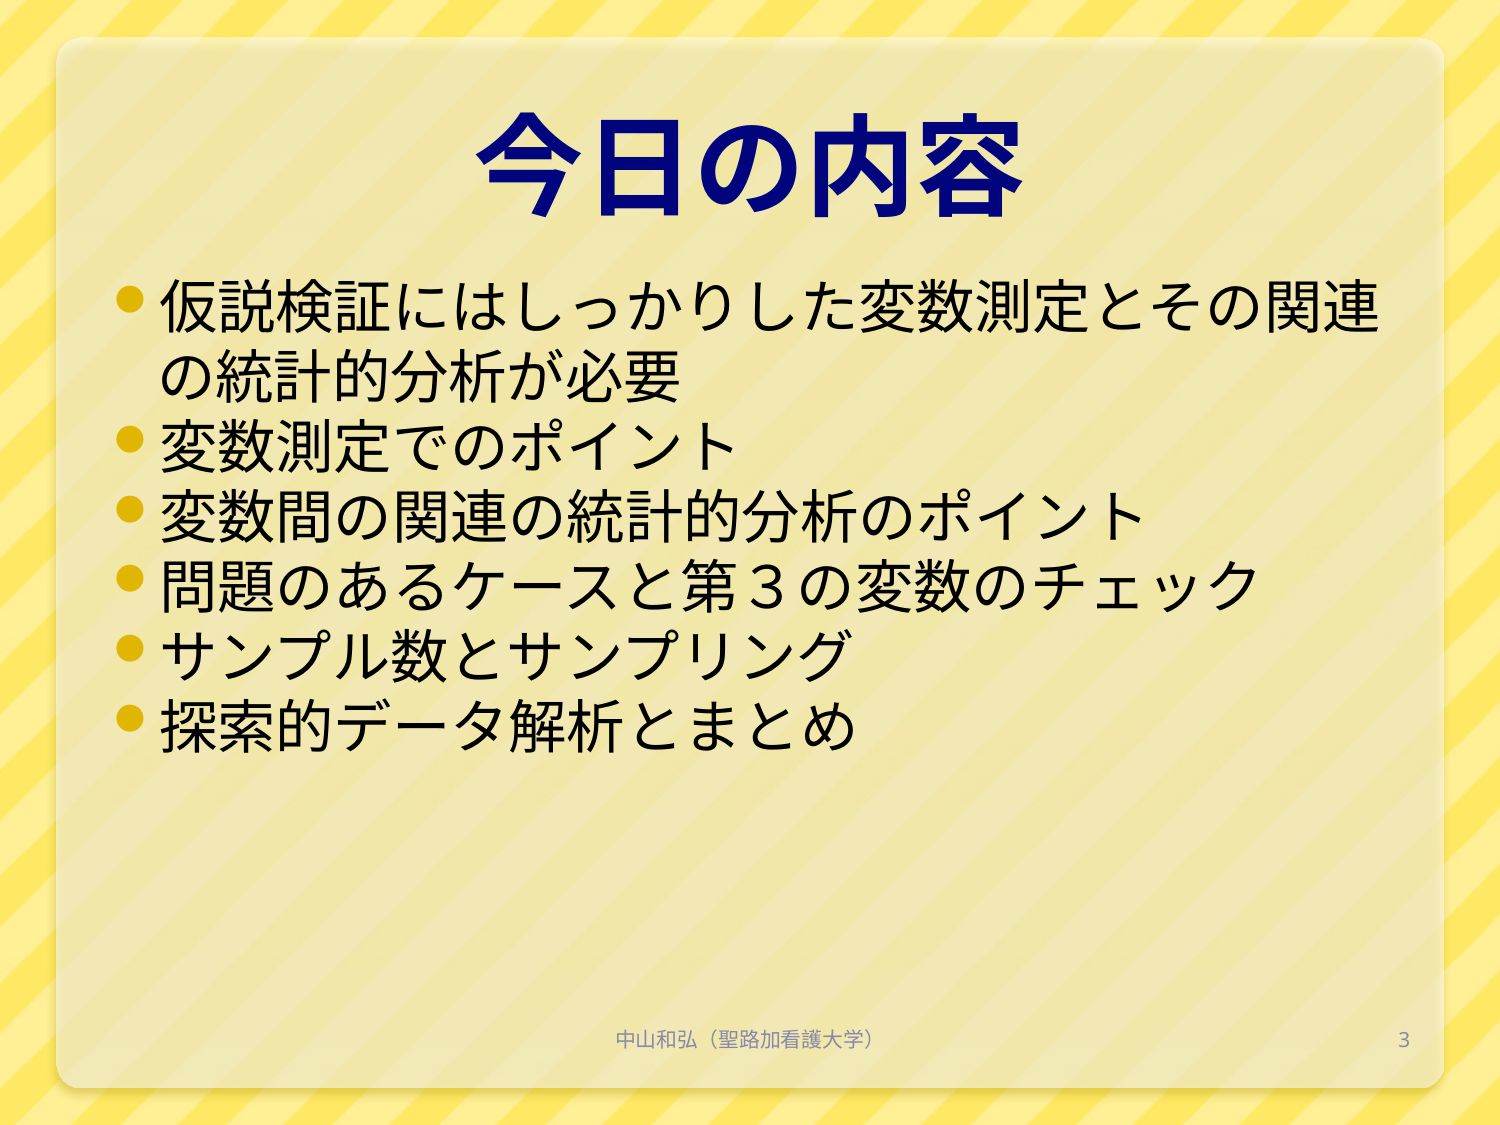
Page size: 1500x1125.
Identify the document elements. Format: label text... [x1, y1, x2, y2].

footer 中山和弘（聖路加看護大学） [512, 1019, 988, 1080]
list 仮説検証にはしっかりした変数測定とその関連の統計的分析が必要 変数測定でのポイント 変数間の関連の統計的分析のポイント 問題のあるケースと第３の変数のチェック サンプル数とサンプリング 探索的データ解析とまとめ [75, 262, 1425, 1005]
title 今日の内容 [75, 50, 1425, 238]
slide_number 3 [1074, 1019, 1425, 1080]
text_box ｒ2 [0, 0, 1500, 1125]
